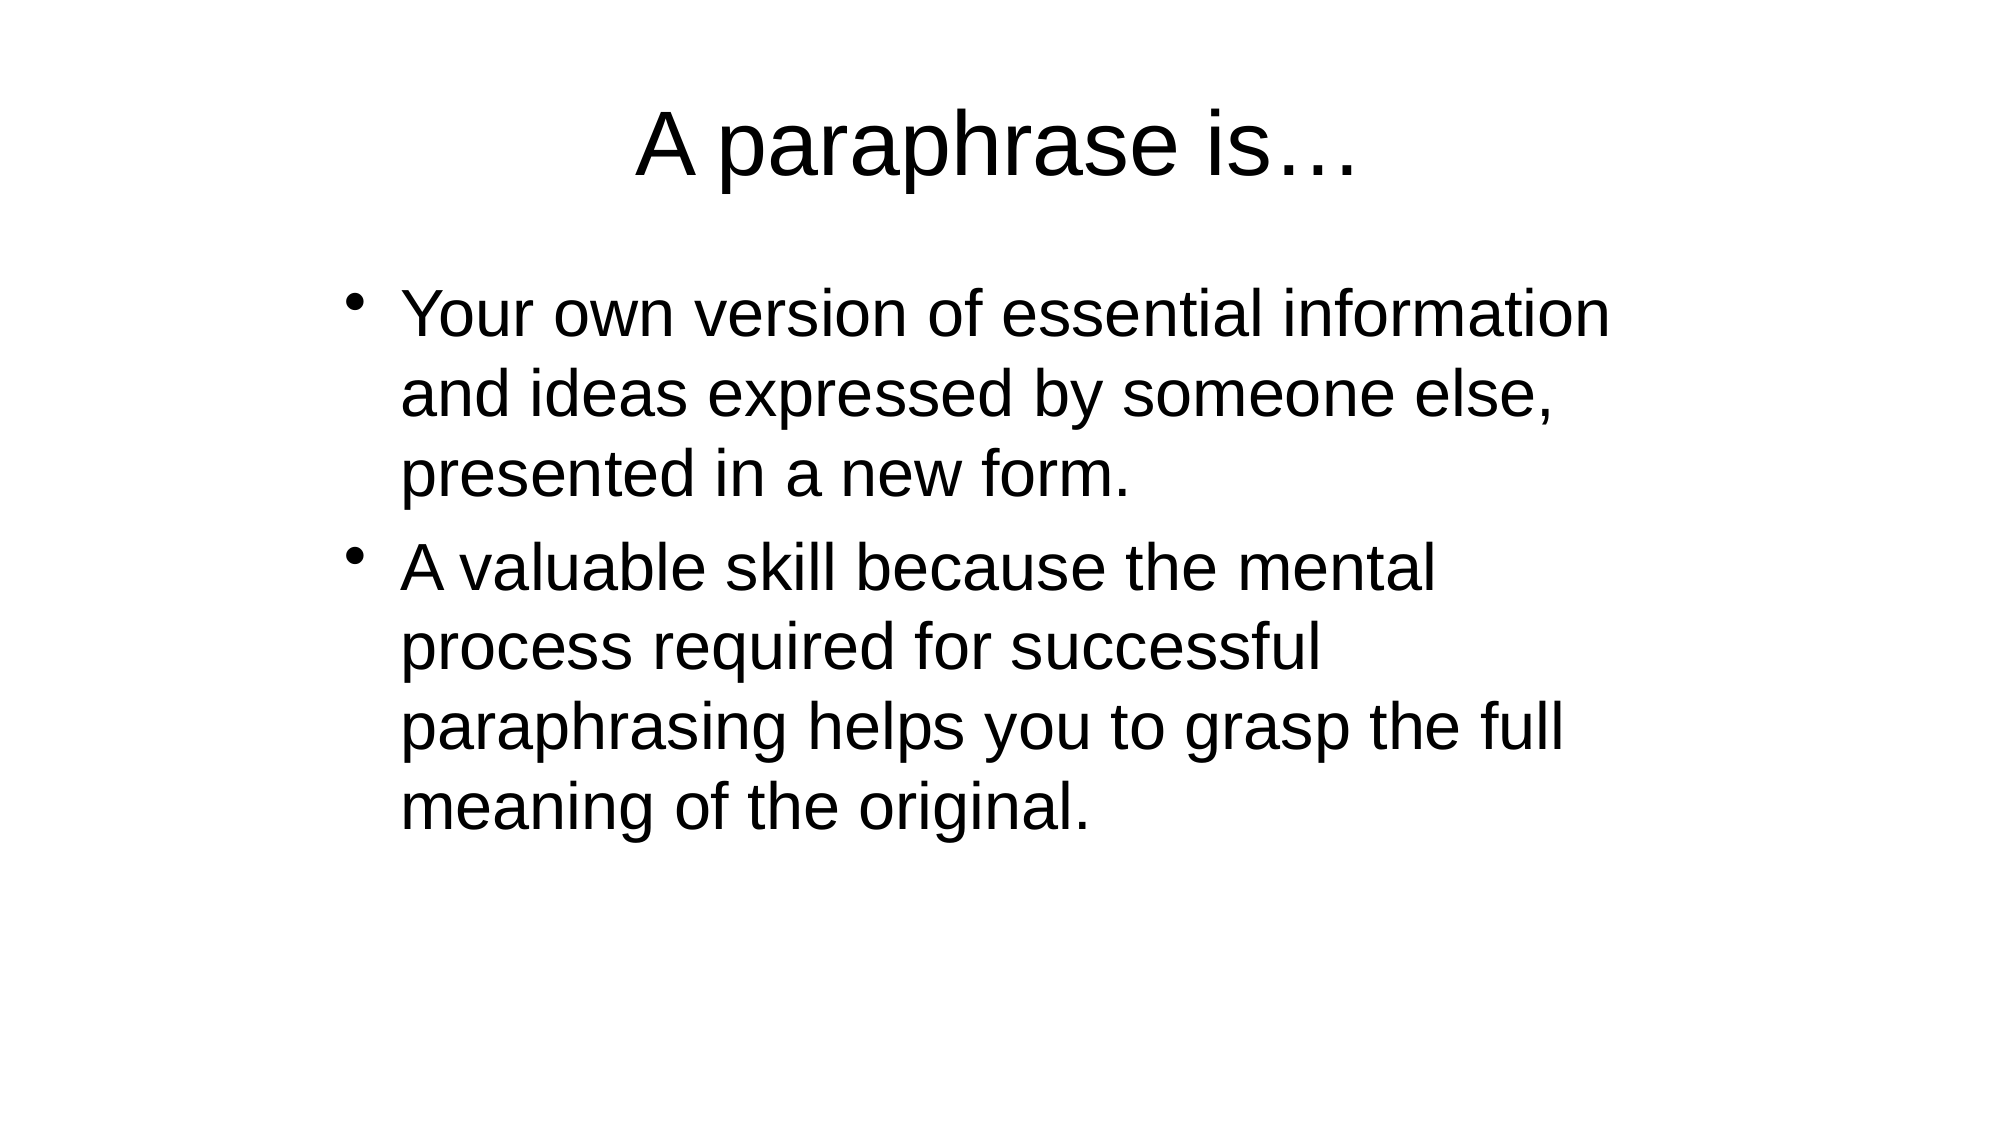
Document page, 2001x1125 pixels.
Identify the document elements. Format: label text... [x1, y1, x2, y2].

title A paraphrase is… [99, 45, 1900, 233]
list Your own version of essential information and ideas expressed by someone else, presented in a new form. A valuable skill because the mental process required for successful paraphrasing helps you to grasp the full meaning of the original. [329, 262, 1661, 1005]
